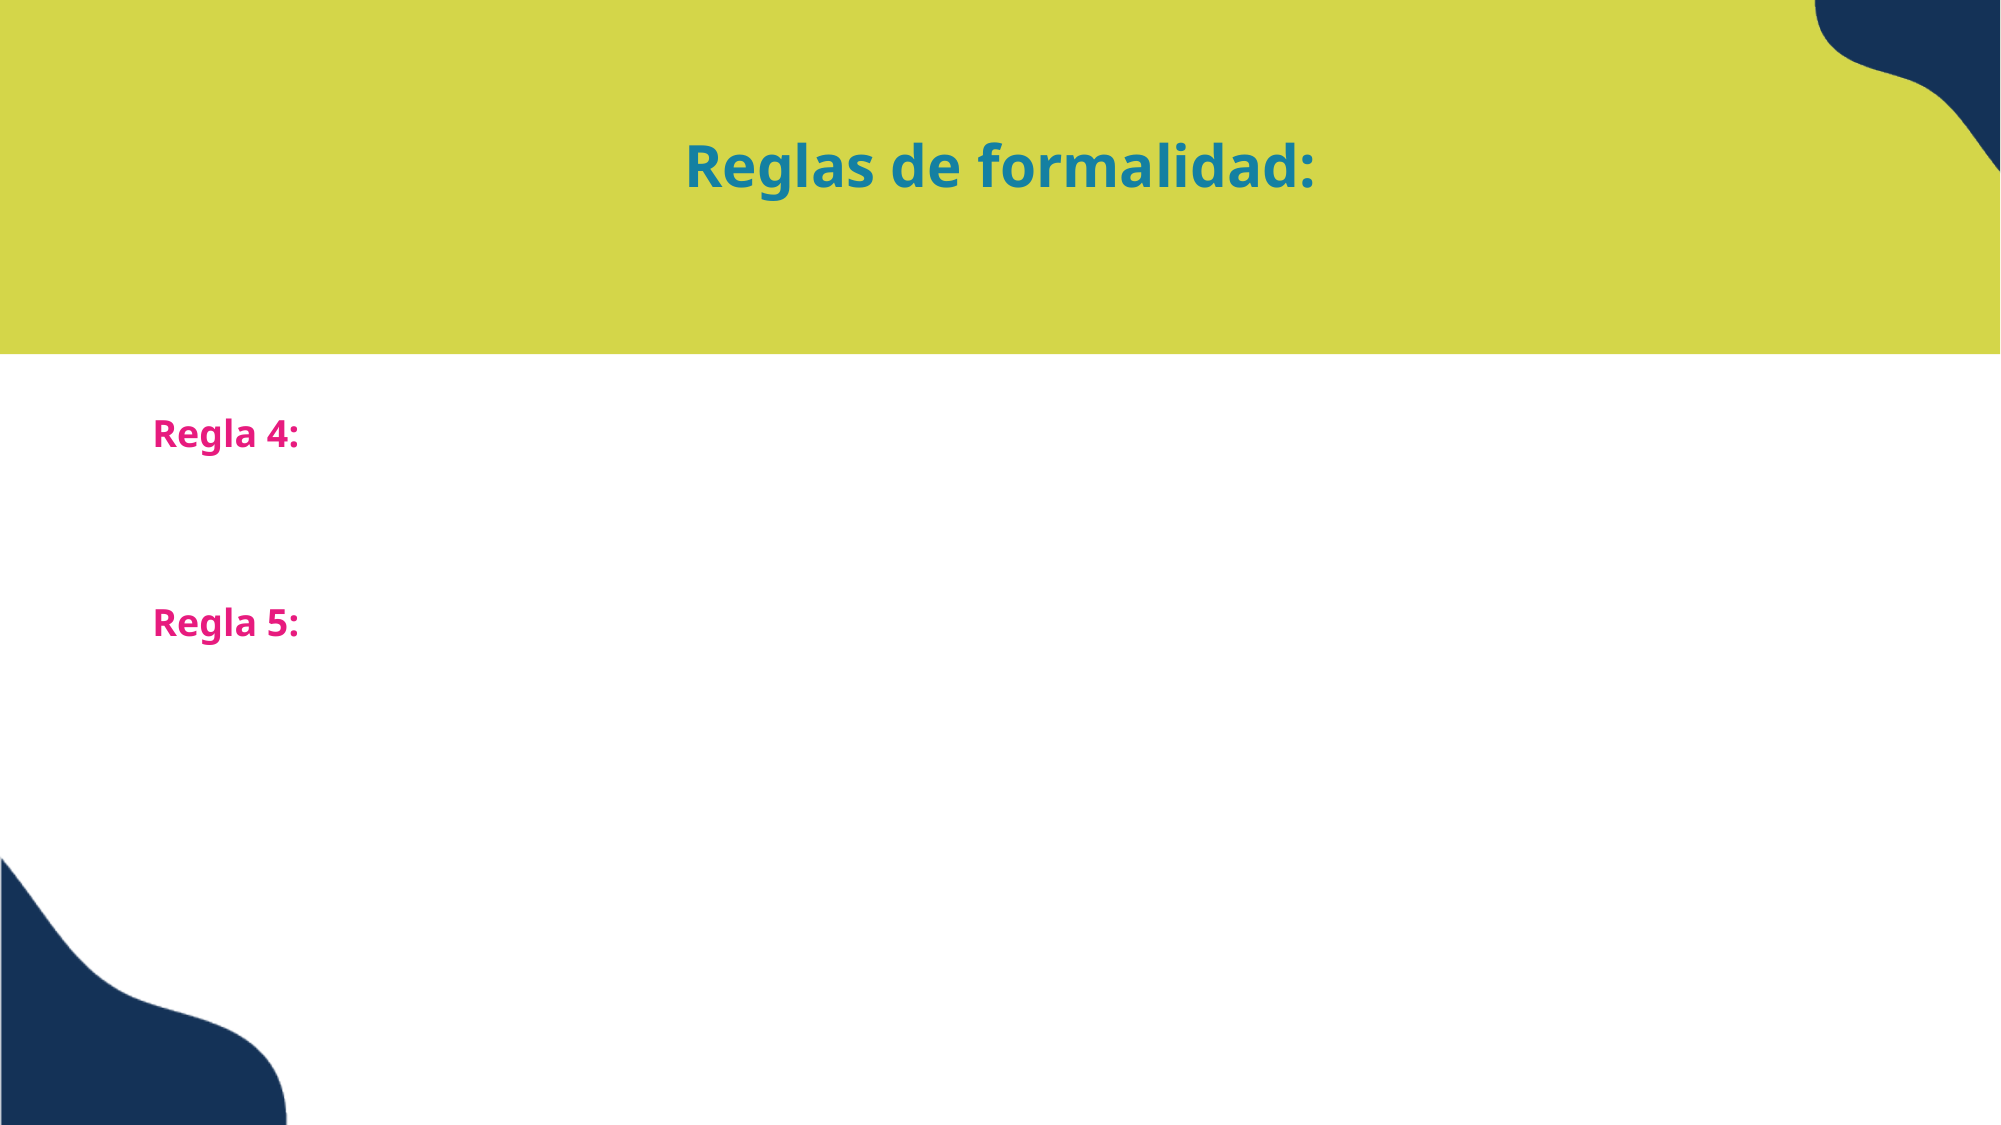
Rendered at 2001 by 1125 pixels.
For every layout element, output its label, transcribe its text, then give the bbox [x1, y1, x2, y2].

picture [1813, 0, 2001, 177]
list Regla 4: [137, 408, 1331, 453]
picture [0, 854, 290, 1125]
list Regla 5: [137, 596, 1863, 641]
title Reglas de formalidad: [137, 59, 1863, 278]
